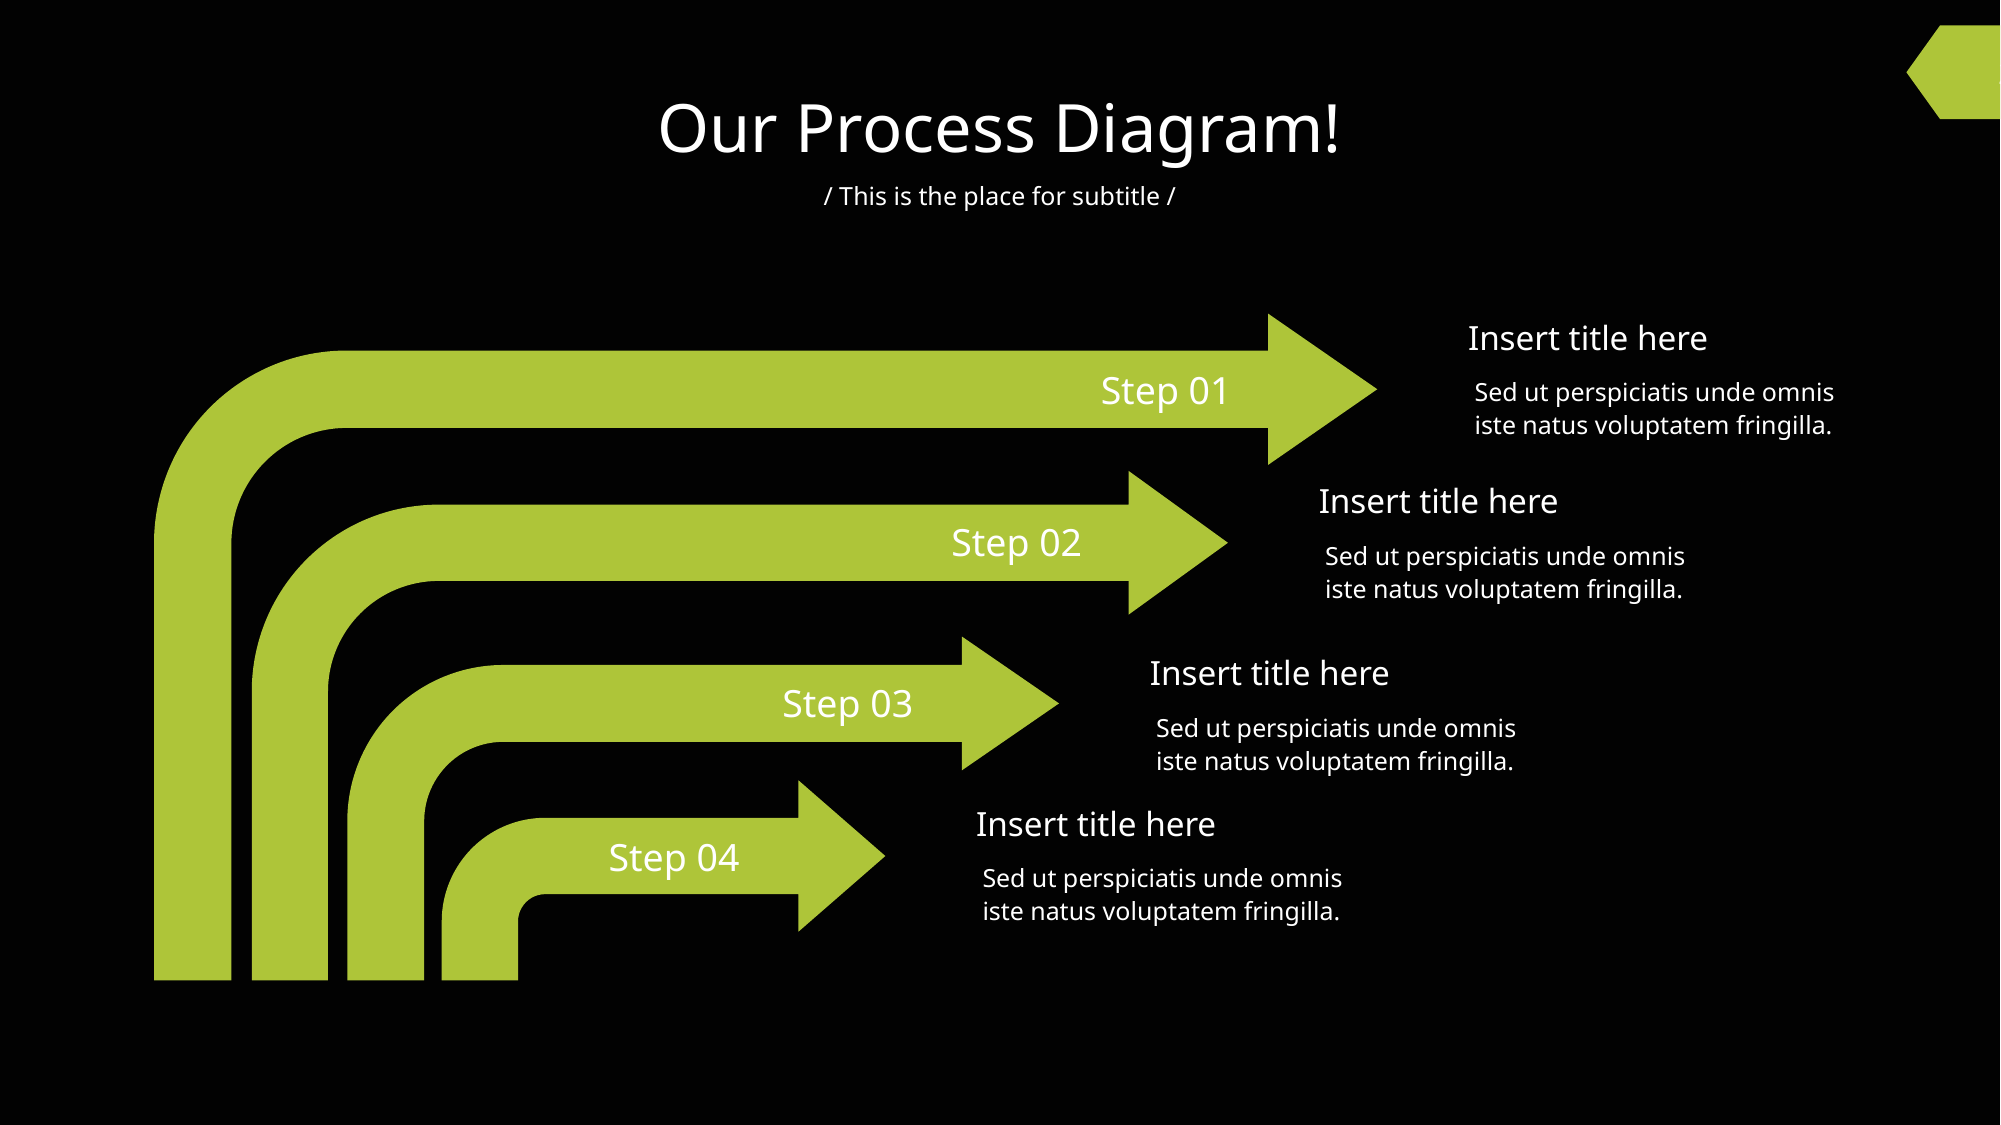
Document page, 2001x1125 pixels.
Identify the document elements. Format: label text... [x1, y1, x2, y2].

text_box [152, 311, 1380, 982]
text_box Insert title here [961, 795, 1232, 850]
text_box Sed ut perspiciatis unde omnis iste natus voluptatem fringilla. [967, 852, 1382, 933]
text_box [250, 468, 1230, 982]
text_box / This is the place for subtitle / [808, 173, 1192, 219]
text_box Insert title here [1135, 645, 1406, 700]
text_box Sed ut perspiciatis unde omnis iste natus voluptatem fringilla. [1141, 702, 1556, 783]
text_box Our Process Diagram! [642, 78, 1358, 174]
text_box Insert title here [1304, 472, 1574, 528]
text_box [346, 634, 1061, 982]
text_box Sed ut perspiciatis unde omnis iste natus voluptatem fringilla. [1459, 366, 1874, 447]
text_box Insert title here [1453, 309, 1724, 364]
text_box Step 03 [767, 672, 929, 733]
text_box Step 02 [936, 511, 1098, 572]
text_box Step 01 [1085, 359, 1247, 420]
text_box Sed ut perspiciatis unde omnis iste natus voluptatem fringilla. [1310, 530, 1725, 611]
text_box [440, 778, 887, 982]
text_box Step 04 [593, 826, 755, 886]
